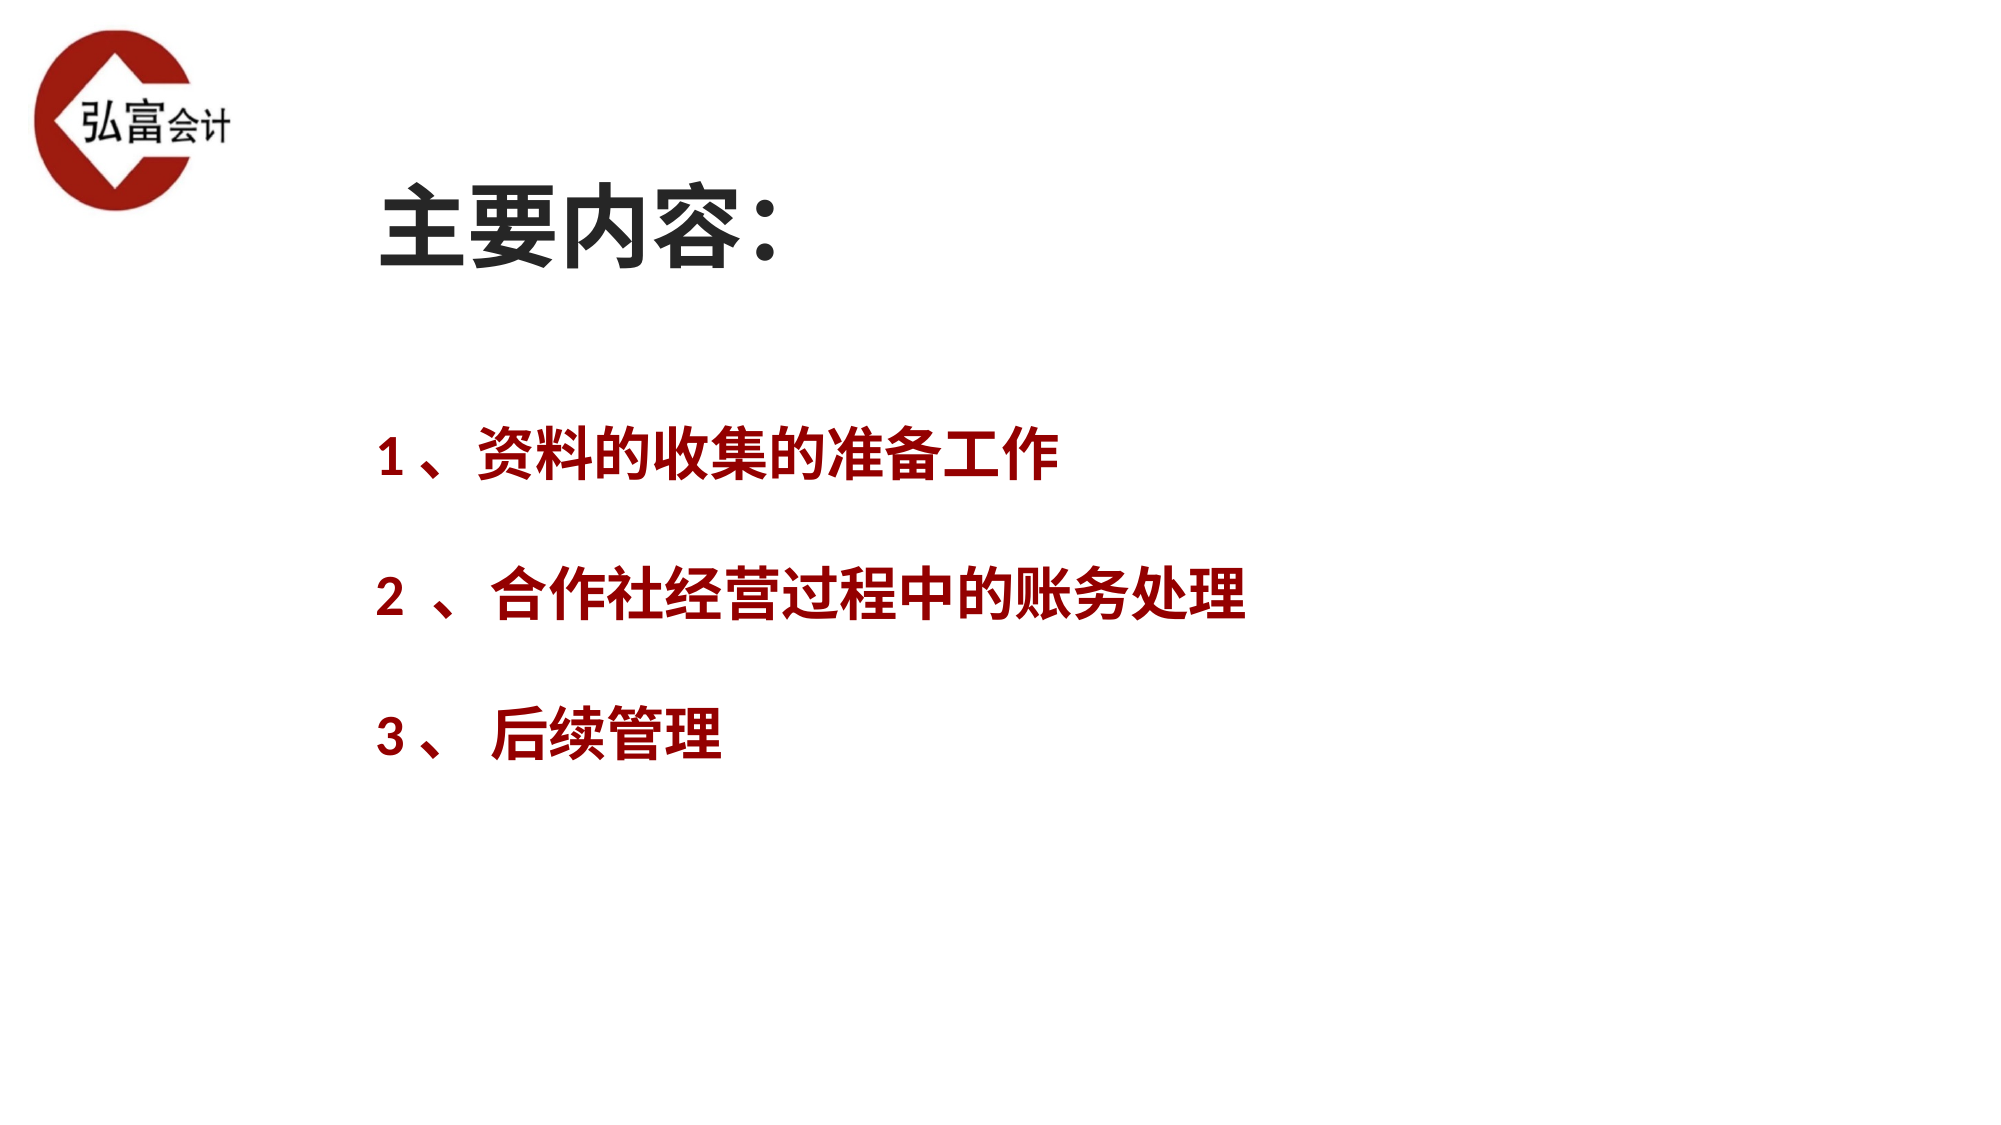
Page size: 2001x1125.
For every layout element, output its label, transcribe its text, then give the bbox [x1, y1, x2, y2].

picture [28, 9, 234, 239]
text_box 1、资料的收集的准备工作 2 、合作社经营过程中的账务处理 3、 后续管理 [360, 409, 1837, 775]
text_box 主要内容： [361, 161, 850, 397]
